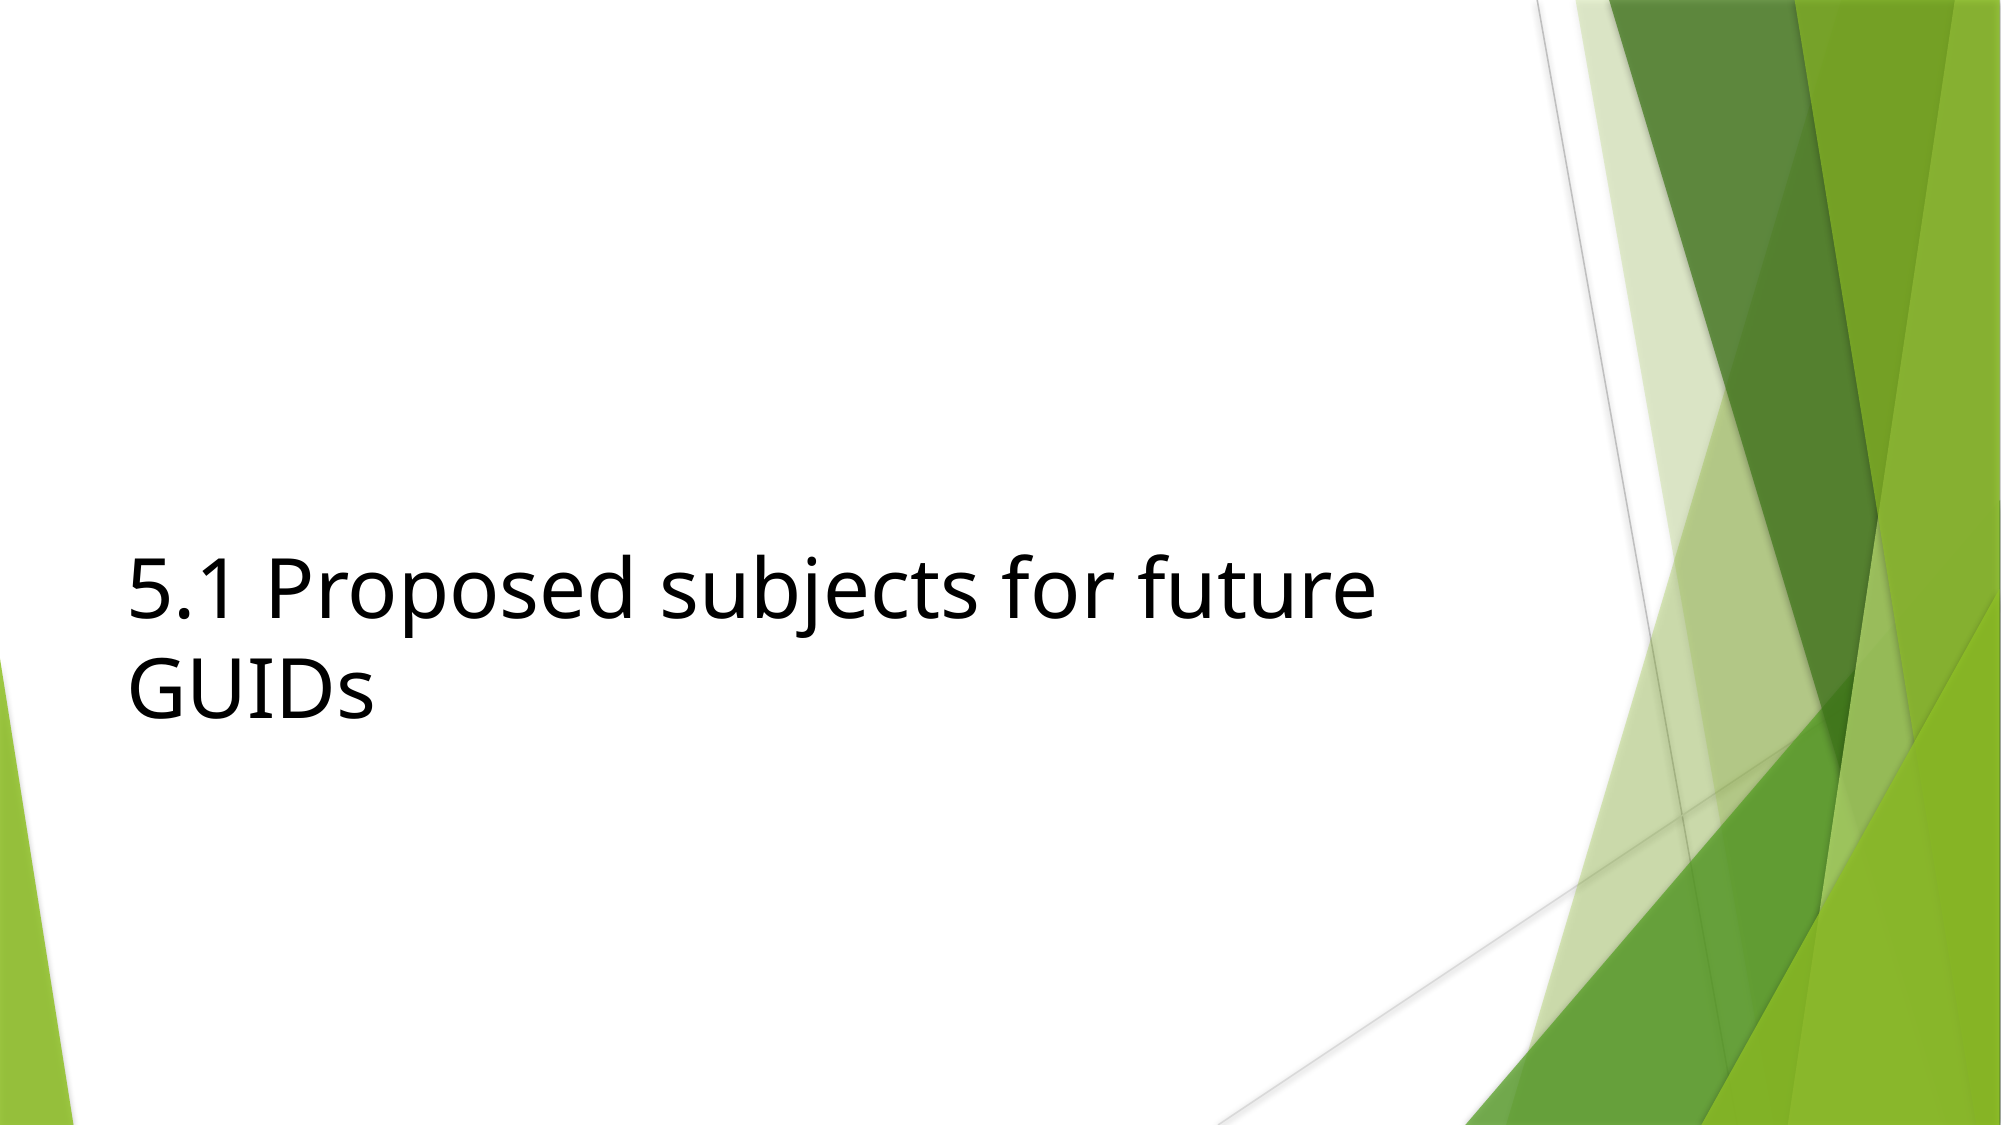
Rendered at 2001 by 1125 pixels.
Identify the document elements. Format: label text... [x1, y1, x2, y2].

title 5.1 Proposed subjects for future GUIDs [111, 443, 1522, 743]
